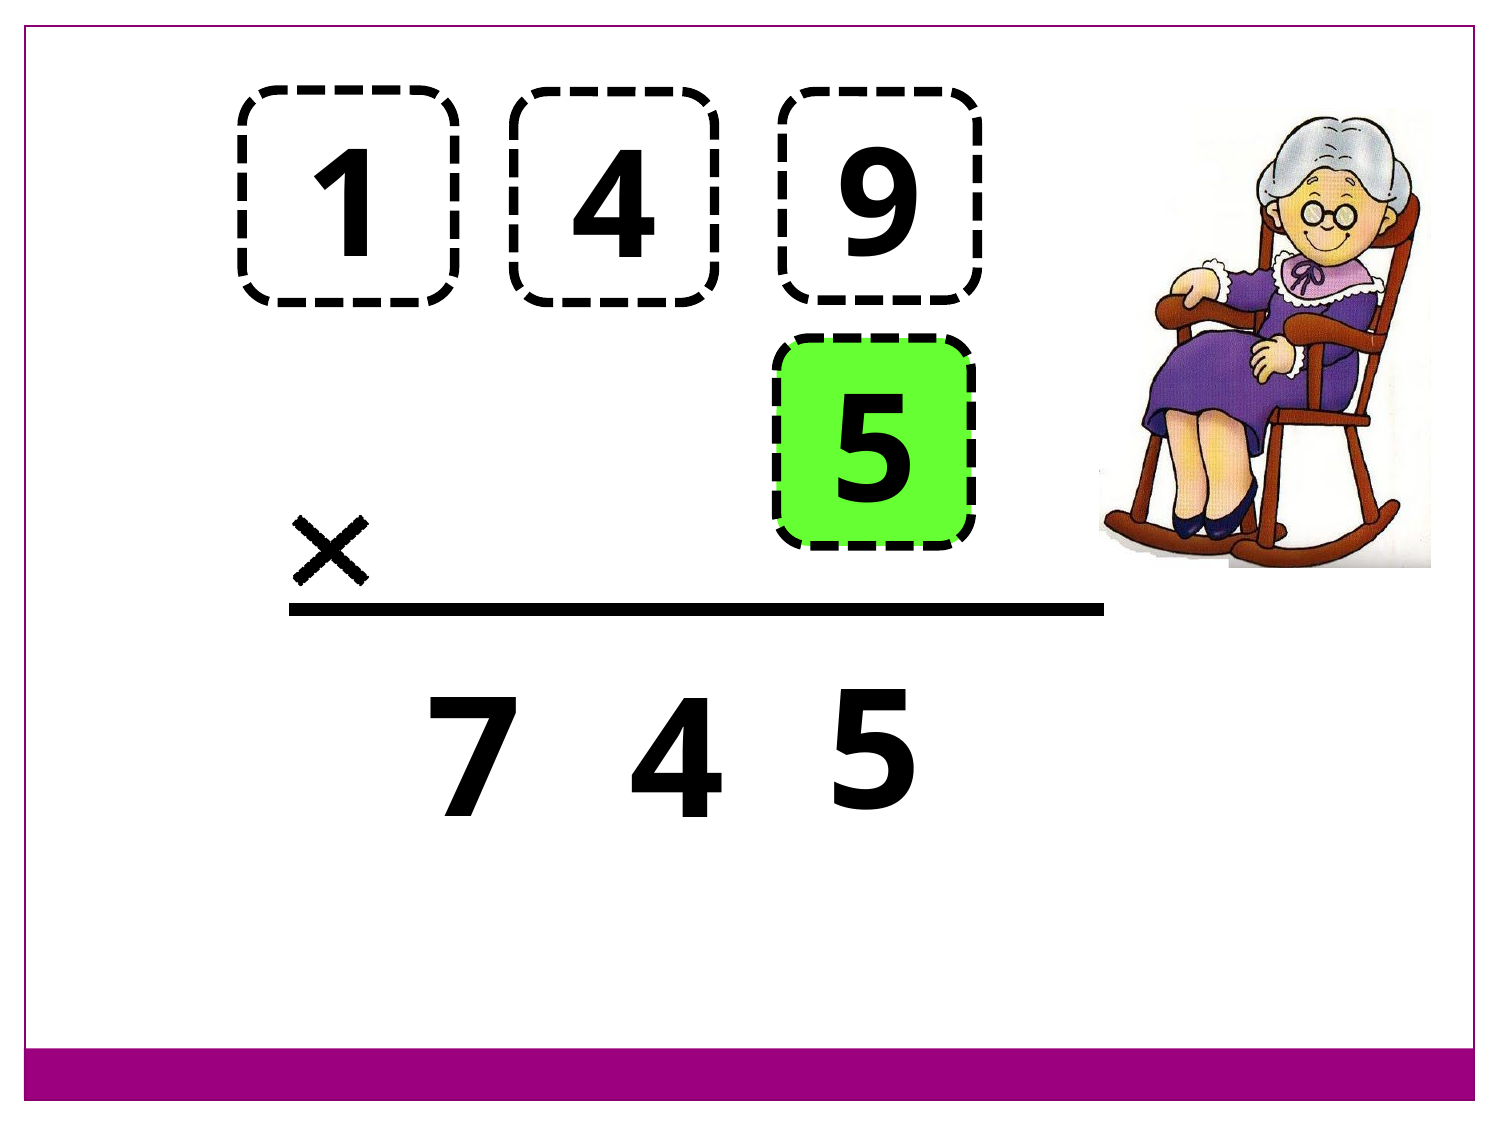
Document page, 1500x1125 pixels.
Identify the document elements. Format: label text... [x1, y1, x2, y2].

text_box 5 [775, 337, 973, 547]
text_box 7 [410, 642, 537, 857]
text_box 5 [811, 634, 937, 850]
text_box [292, 514, 369, 587]
text_box 4 [614, 643, 740, 859]
text_box 9 [781, 90, 979, 302]
text_box 1 [241, 89, 456, 304]
picture [1099, 108, 1431, 568]
text_box 4 [512, 90, 716, 304]
